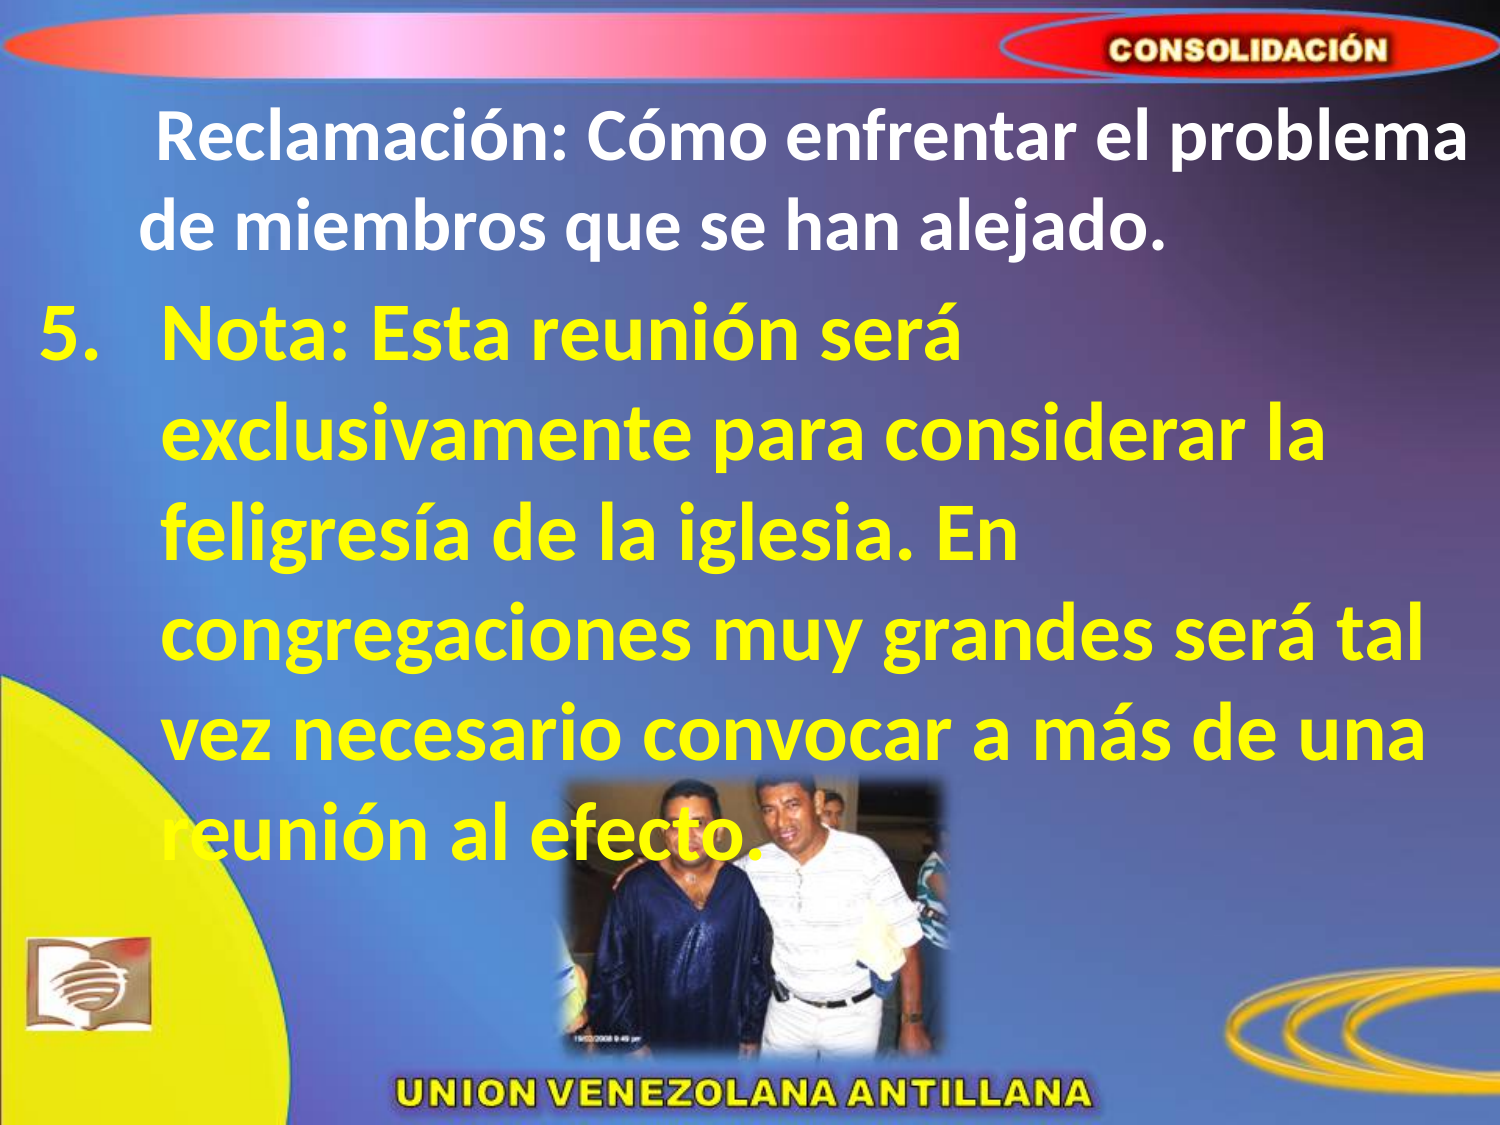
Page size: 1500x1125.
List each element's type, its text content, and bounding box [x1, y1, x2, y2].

picture [0, 0, 1500, 1125]
title Reclamación: Cómo enfrentar el problema de miembros que se han alejado. [0, 82, 1489, 270]
list Nota: Esta reunión será exclusivamente para considerar la feligresía de la iglesia. En congregaciones muy grandes será tal vez necesario convocar a más de una reunión al efecto. [23, 270, 1465, 1012]
